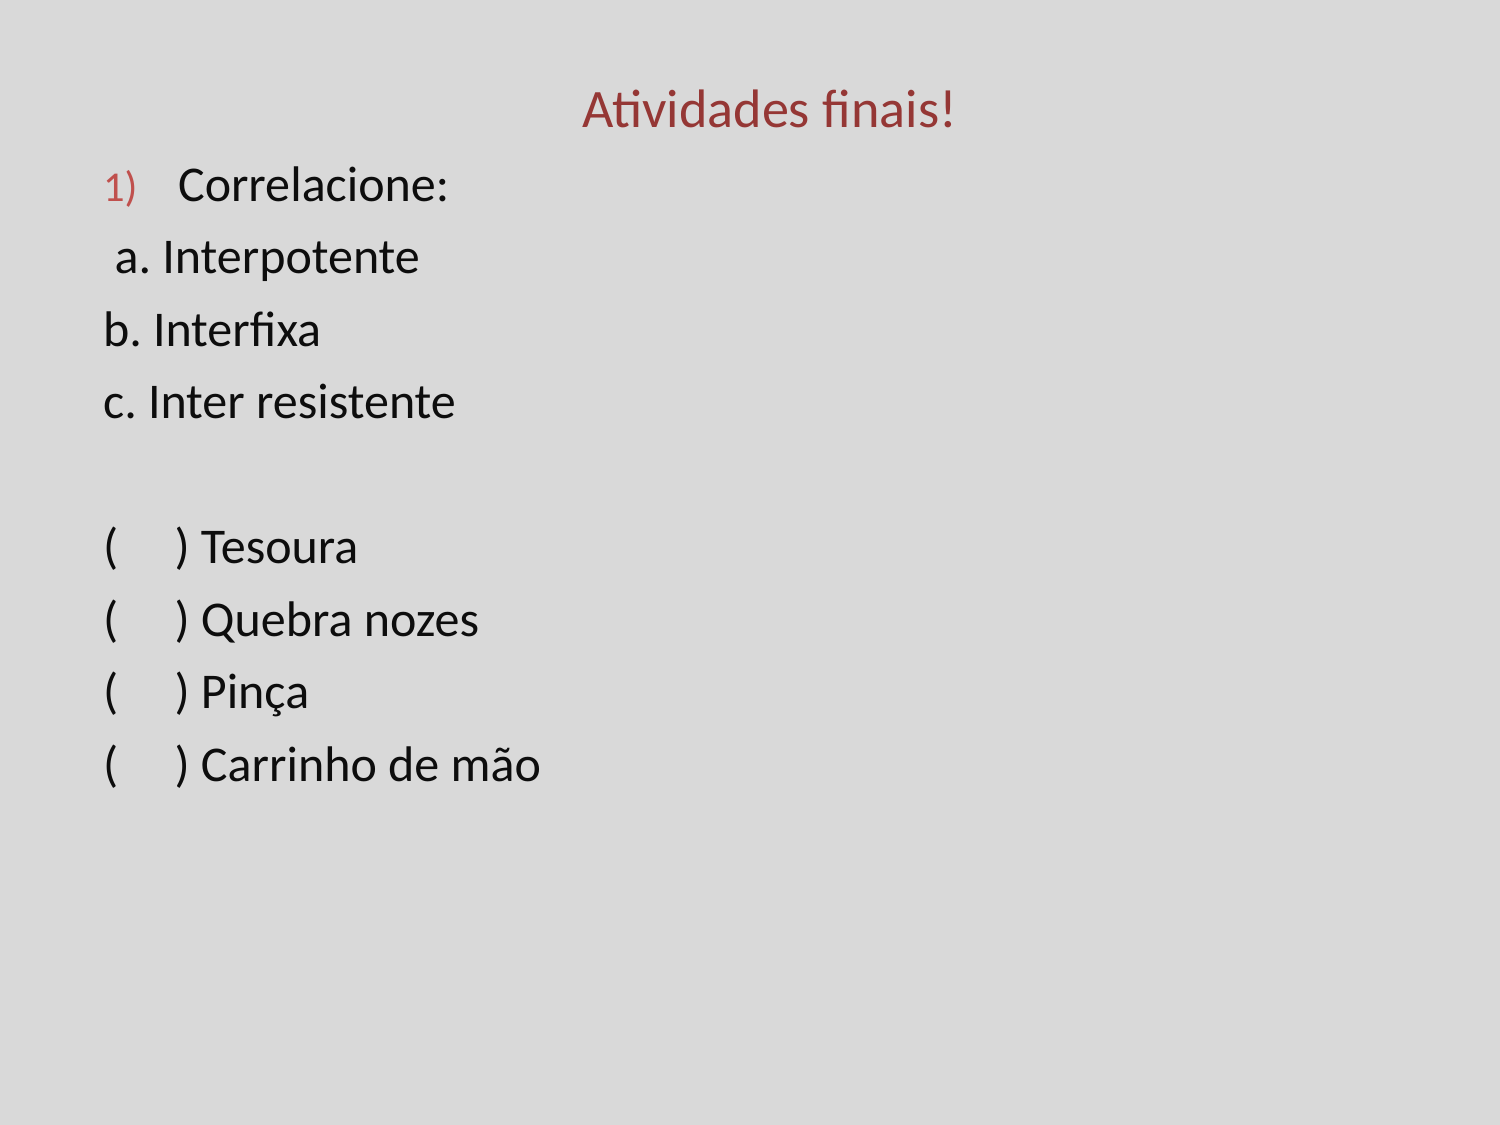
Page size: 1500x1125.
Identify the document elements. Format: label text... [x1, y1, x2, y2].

text_box Atividades finais! Correlacione: a. Interpotente b. Interfixa c. Inter resistente ( ) Tesoura ( ) Quebra nozes ( ) Pinça ( ) Carrinho de mão . [88, 66, 1451, 1059]
